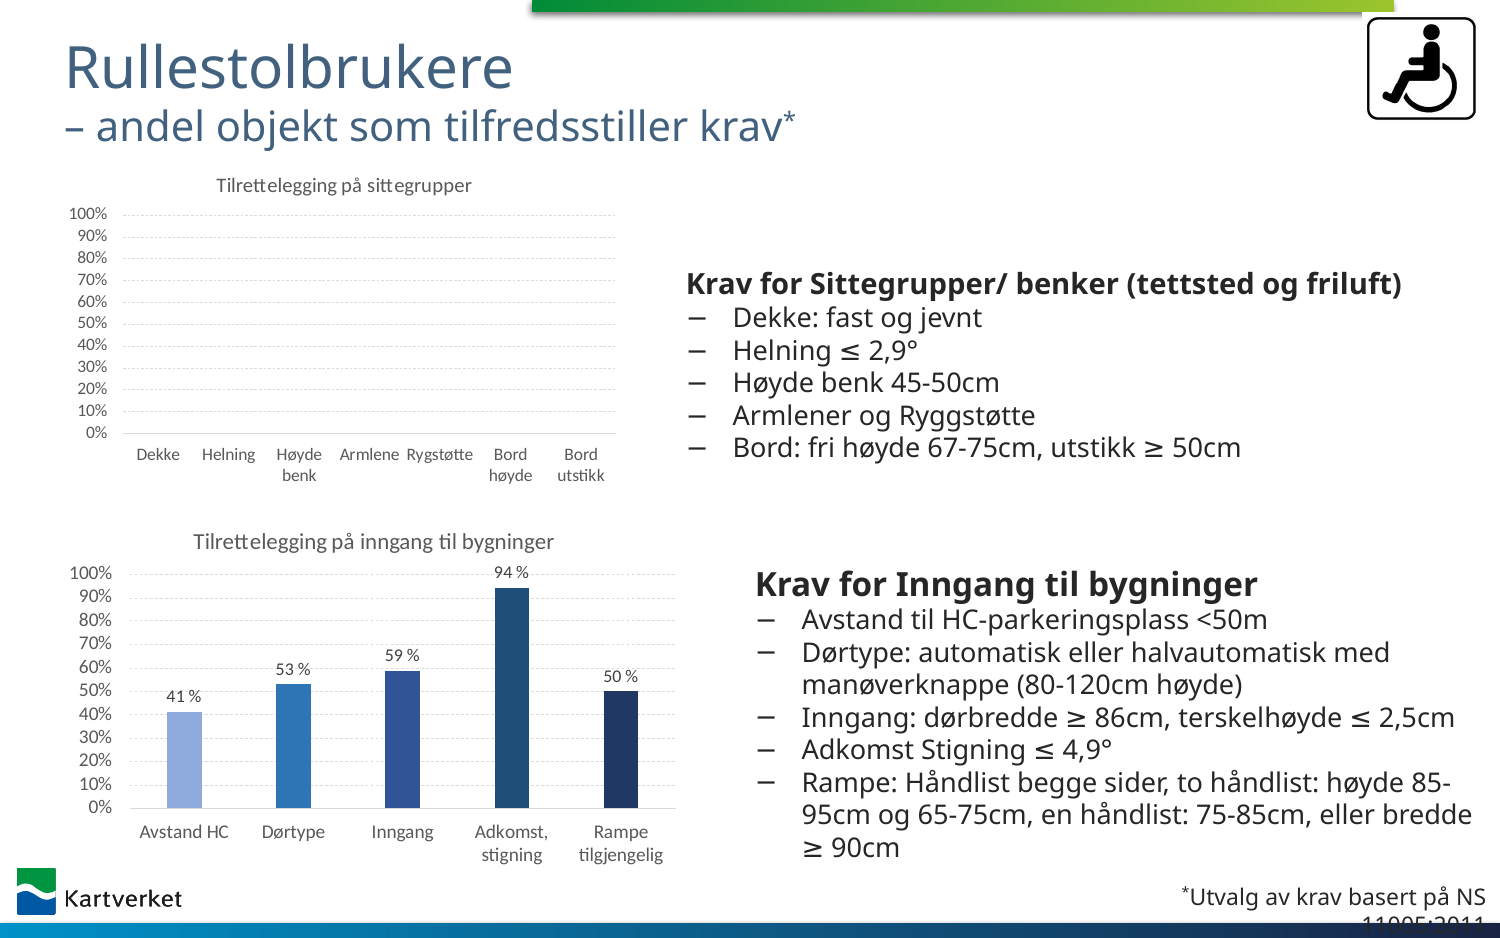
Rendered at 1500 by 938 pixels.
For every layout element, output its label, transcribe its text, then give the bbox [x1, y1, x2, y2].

text_box Rullestolbrukere – andel objekt som tilfredsstiller krav* [49, 25, 1431, 158]
text_box Krav for Sittegrupper/ benker (tettsted og friluft) Dekke: fast og jevnt Helning ≤ 2,9° Høyde benk 45-50cm Armlener og Ryggstøtte Bord: fri høyde 67-75cm, utstikk ≥ 50cm [670, 258, 1418, 471]
picture [1362, 12, 1481, 126]
picture [62, 520, 687, 874]
text_box Krav for Inngang til bygninger Avstand til HC-parkeringsplass <50m Dørtype: automatisk eller halvautomatisk med manøverknappe (80-120cm høyde) Inngang: dørbredde ≥ 86cm, terskelhøyde ≤ 2,5cm Adkomst Stigning ≤ 4,9° Rampe: Håndlist begge sider, to håndlist: høyde 85-95cm og 65-75cm, en håndlist: 75-85cm, eller bredde ≥ 90cm [740, 555, 1491, 870]
text_box *Utvalg av krav basert på NS 11005:2011 [1068, 873, 1500, 938]
picture [62, 166, 626, 492]
